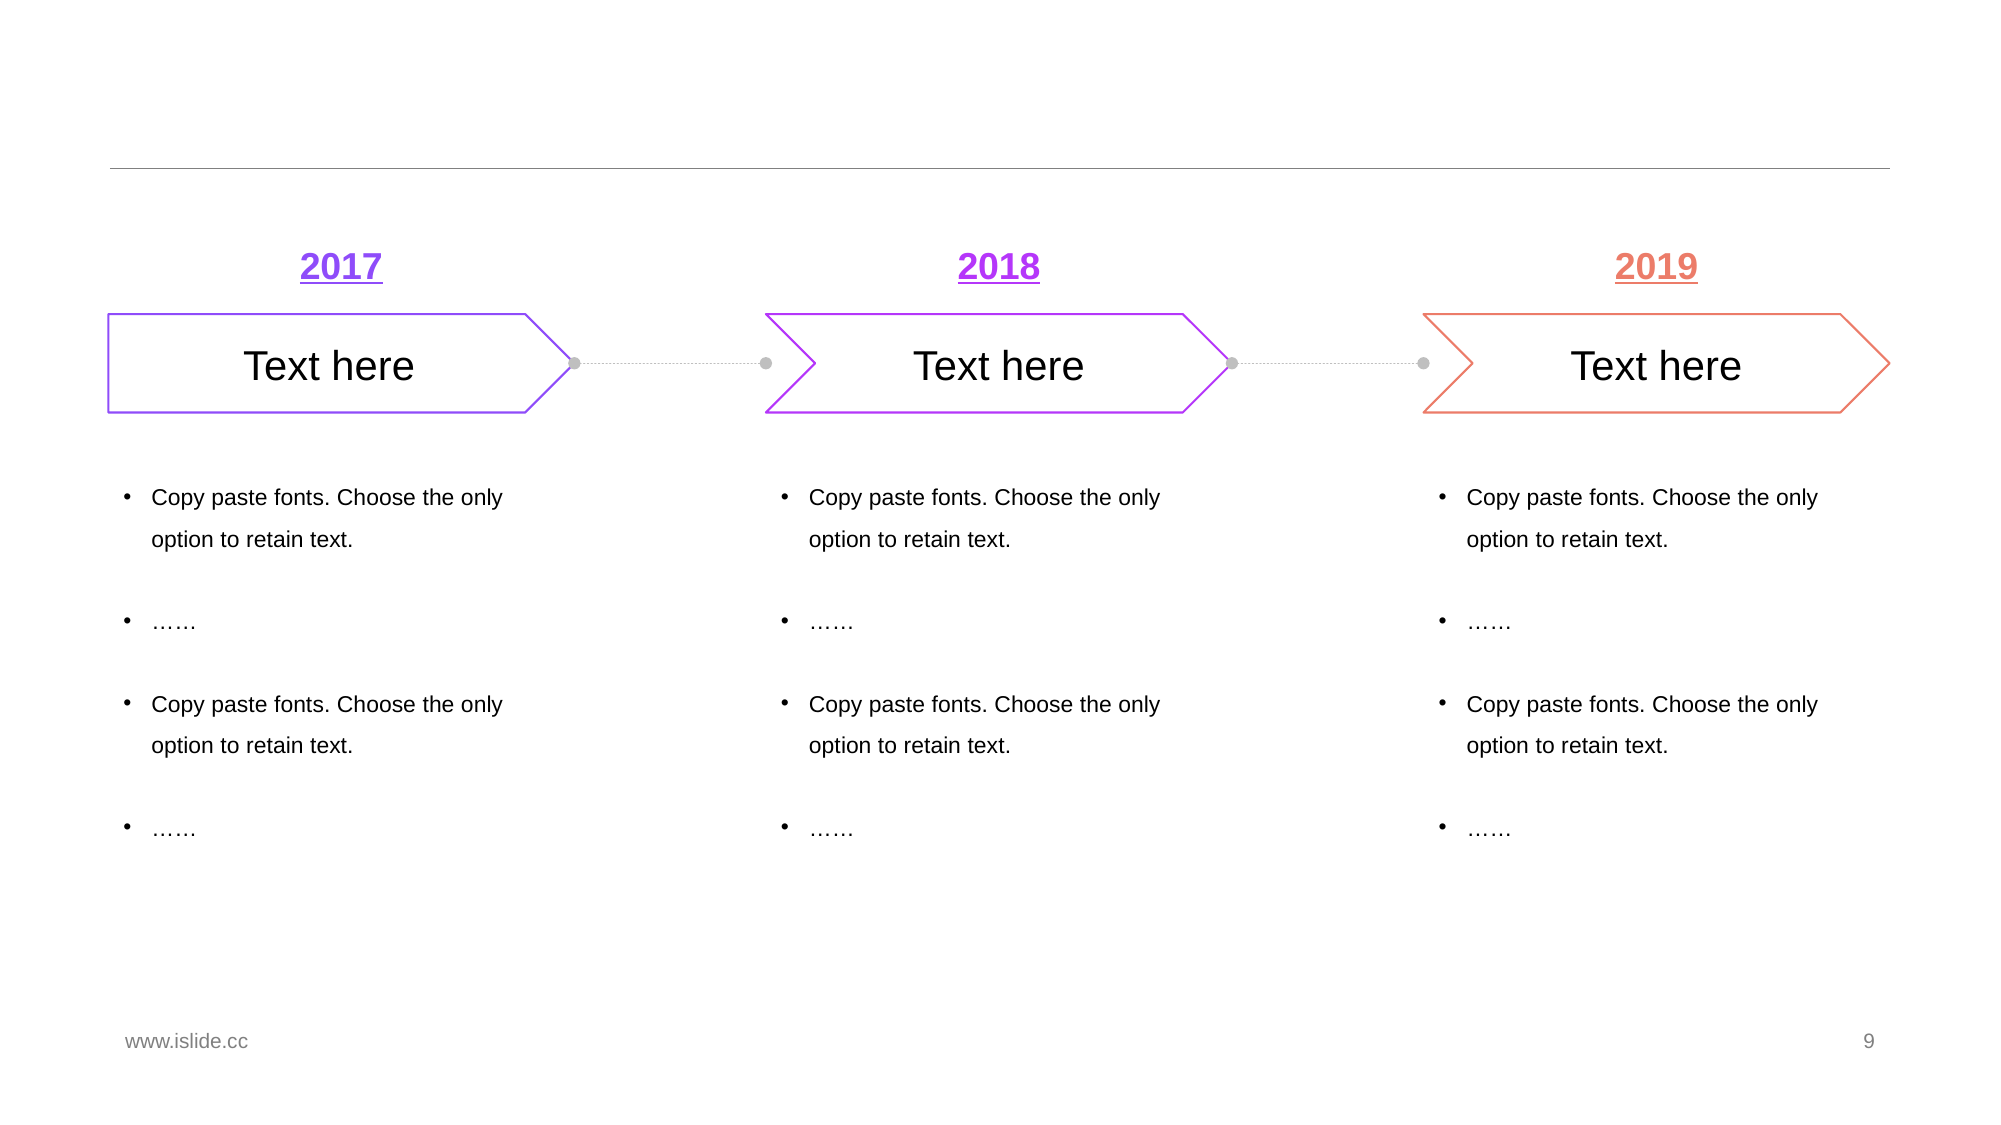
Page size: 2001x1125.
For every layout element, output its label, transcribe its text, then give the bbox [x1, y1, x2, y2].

slide_number 9 [1412, 1023, 1890, 1058]
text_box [108, 225, 1890, 924]
footer www.islide.cc [109, 1023, 790, 1058]
